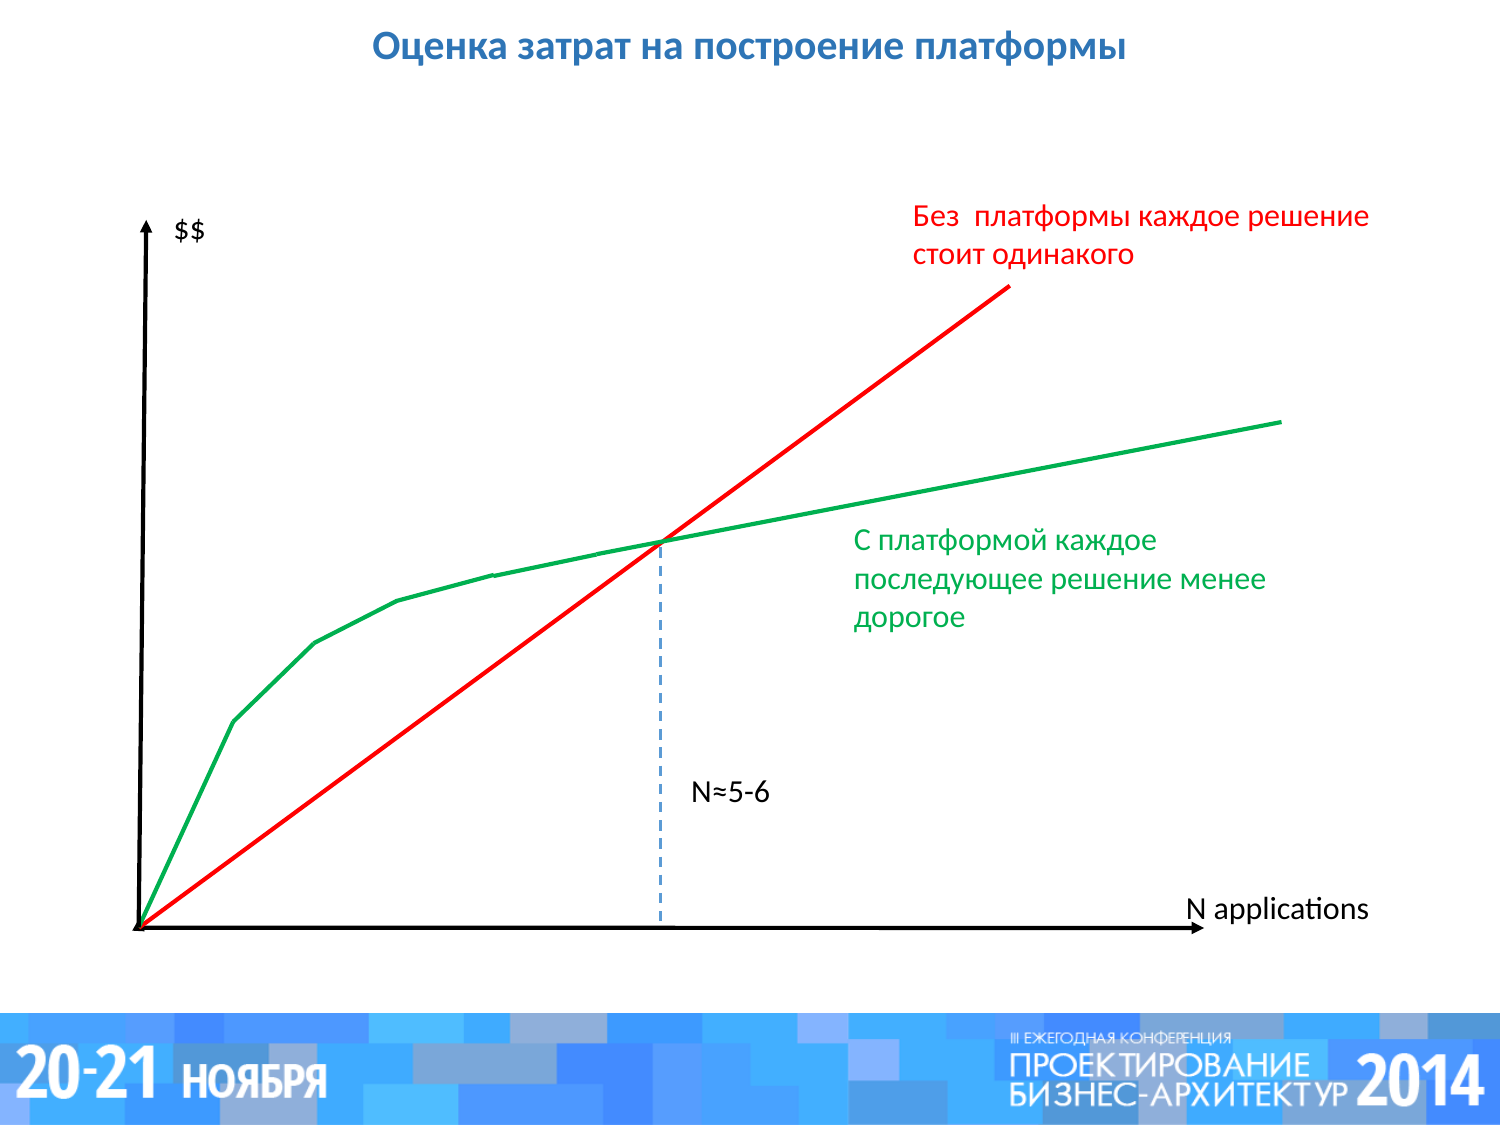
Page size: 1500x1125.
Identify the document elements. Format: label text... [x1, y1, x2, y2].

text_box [234, 555, 1010, 928]
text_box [596, 422, 1282, 555]
title Оценка затрат на построение платформы [103, 6, 1397, 89]
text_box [395, 574, 494, 602]
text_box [147, 285, 1010, 721]
text_box С платформой каждое последующее решение менее дорогое [1010, 511, 1338, 642]
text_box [313, 600, 397, 644]
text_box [147, 721, 234, 928]
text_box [493, 554, 597, 577]
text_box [138, 219, 147, 928]
text_box Без платформы каждое решение стоит одинакого [898, 187, 1397, 279]
text_box $$ [158, 200, 242, 254]
picture [0, 1013, 1500, 1125]
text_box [233, 643, 314, 722]
text_box N applications [1171, 879, 1500, 933]
